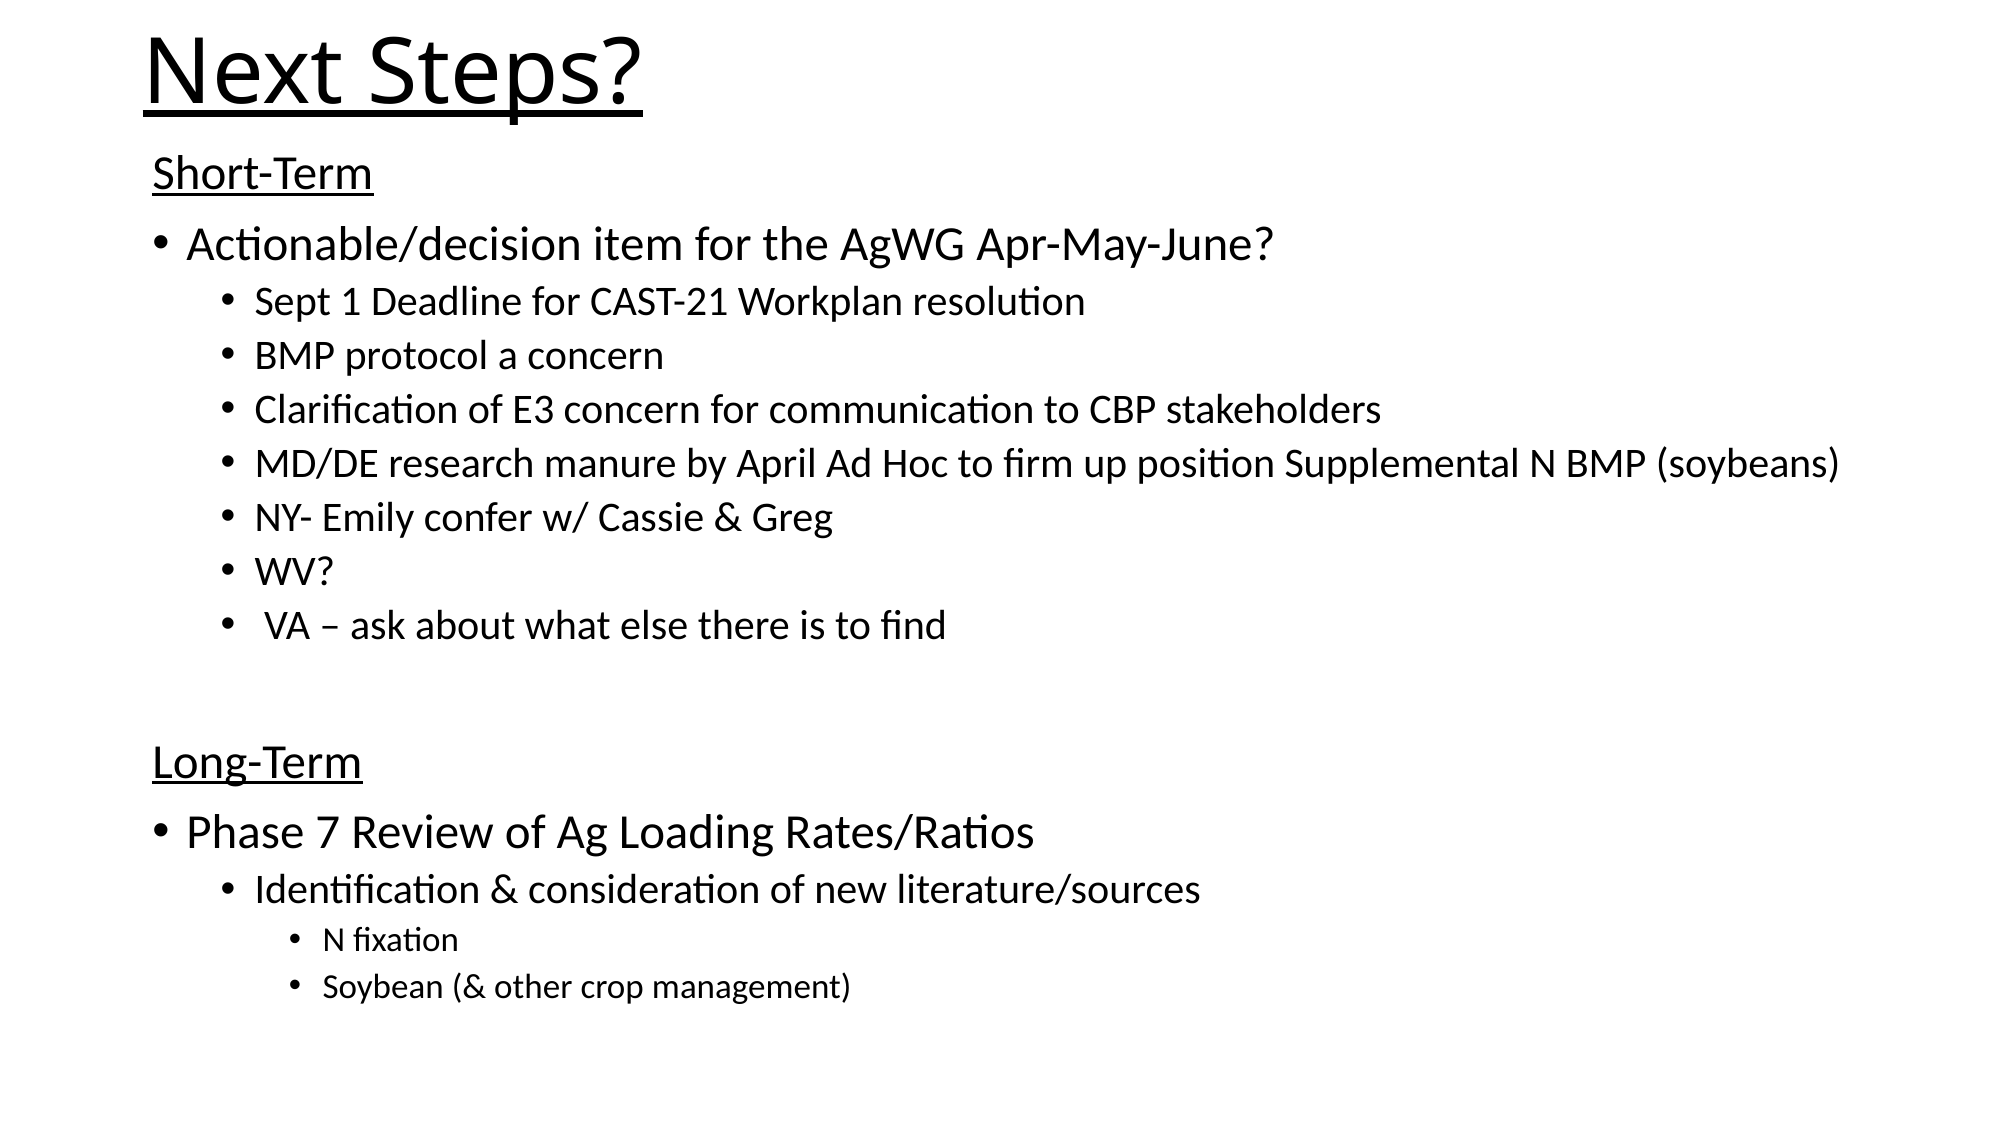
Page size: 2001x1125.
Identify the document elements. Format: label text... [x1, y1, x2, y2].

title Next Steps? [127, 12, 1853, 135]
list Short-Term Actionable/decision item for the AgWG Apr-May-June? Sept 1 Deadline for CAST-21 Workplan resolution BMP protocol a concern Clarification of E3 concern for communication to CBP stakeholders MD/DE research manure by April Ad Hoc to firm up position Supplemental N BMP (soybeans) NY- Emily confer w/ Cassie & Greg WV? VA – ask about what else there is to find Long-Term Phase 7 Review of Ag Loading Rates/Ratios Identification & consideration of new literature/sources N fixation Soybean (& other crop management) [137, 140, 1863, 1023]
